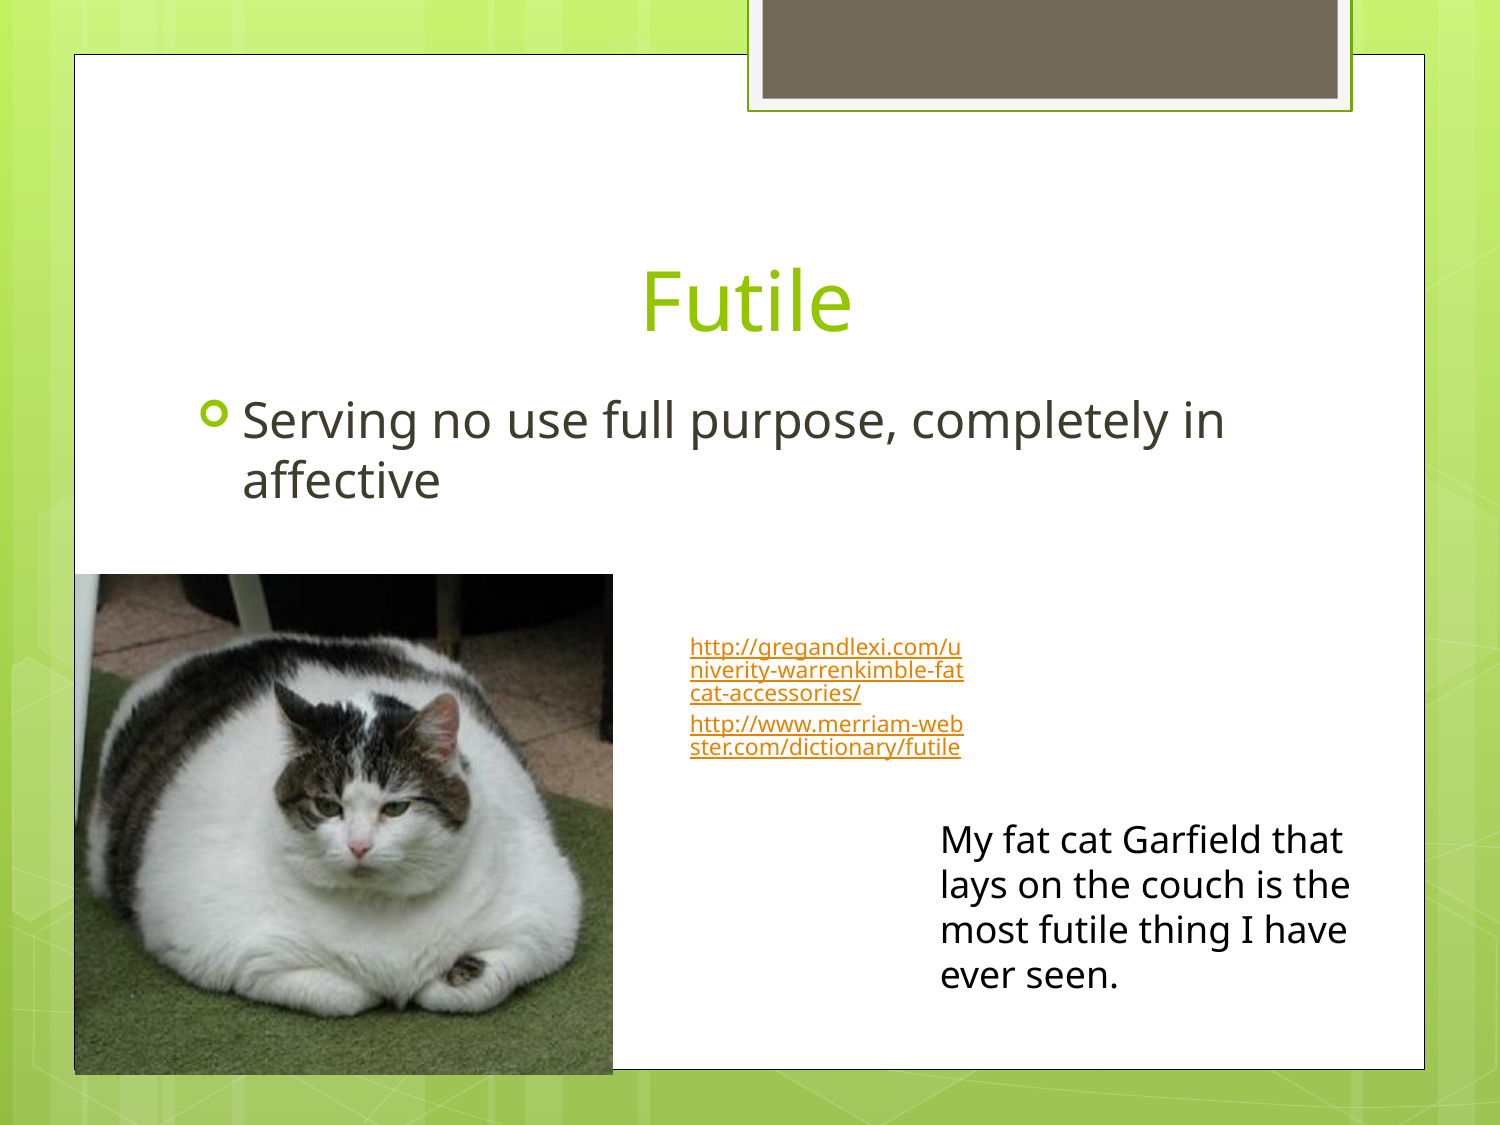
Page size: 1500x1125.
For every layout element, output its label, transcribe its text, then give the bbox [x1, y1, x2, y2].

title Futile [171, 168, 1324, 357]
list Serving no use full purpose, completely in affective [171, 381, 1283, 525]
picture [74, 574, 613, 1076]
text_box My fat cat Garfield that lays on the couch is the most futile thing I have ever seen. [924, 808, 1425, 1003]
text_box http://gregandlexi.com/univerity-warrenkimble-fatcat-accessories/ http://www.merriam-webster.com/dictionary/futile [674, 624, 988, 730]
